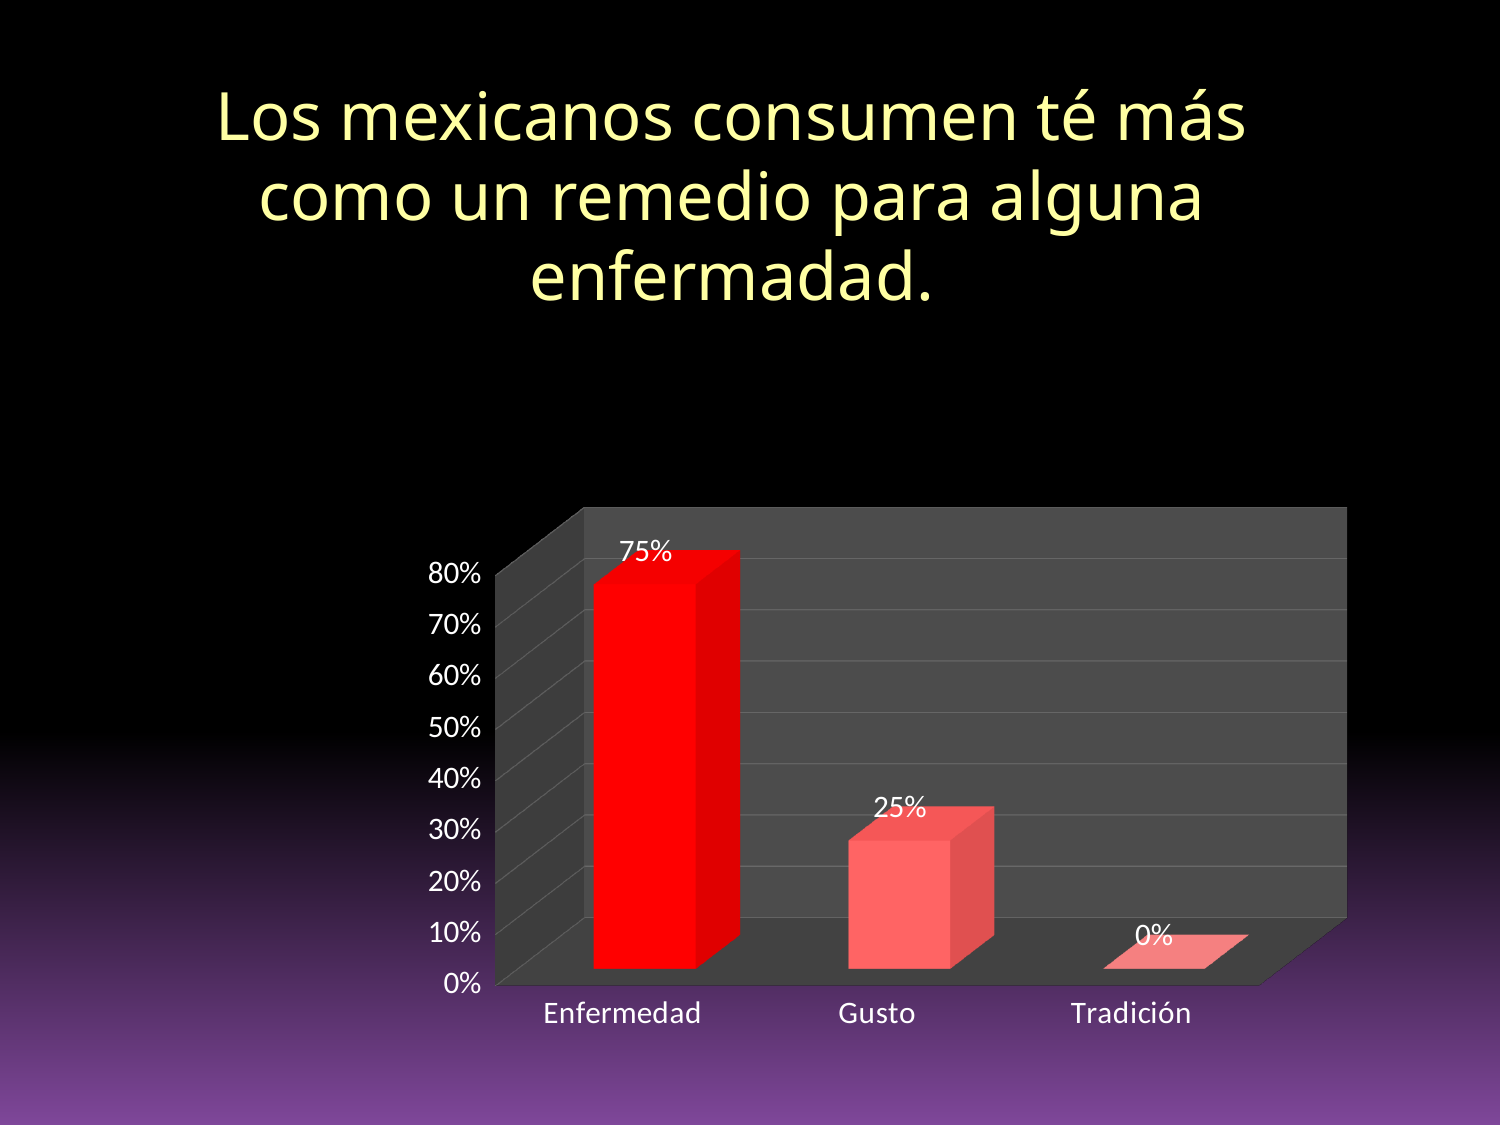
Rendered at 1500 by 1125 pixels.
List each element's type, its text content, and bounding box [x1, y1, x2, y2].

text_box Los mexicanos consumen té más como un remedio para alguna enfermadad. [135, 66, 1329, 321]
chart [394, 341, 1389, 1071]
